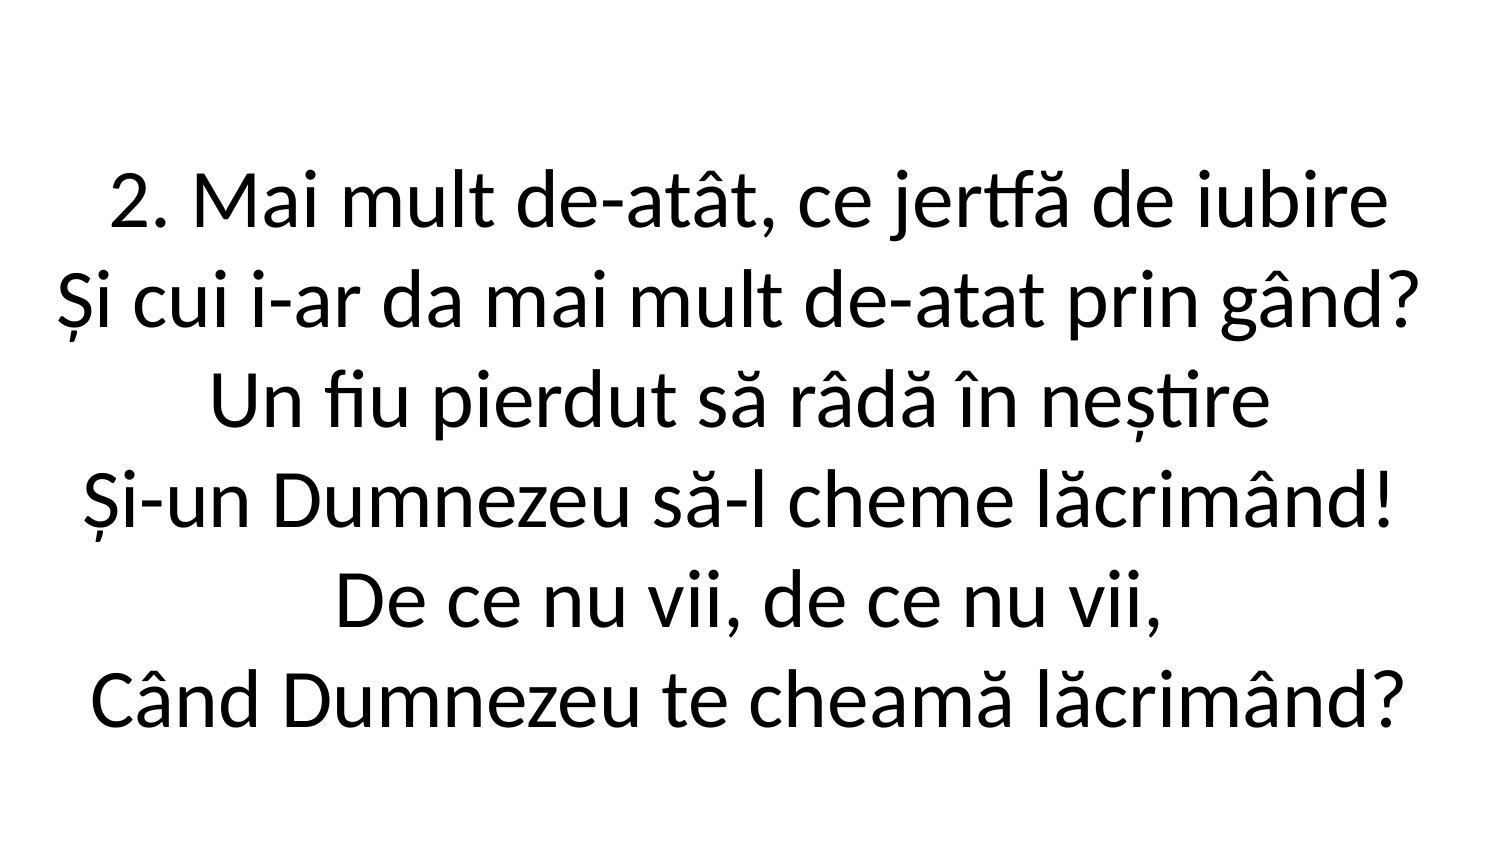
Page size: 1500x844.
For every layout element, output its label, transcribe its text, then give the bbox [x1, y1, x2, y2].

text_box 2. Mai mult de-atât, ce jertfă de iubire Și cui i-ar da mai mult de-atat prin gând? Un fiu pierdut să râdă în neștire Și-un Dumnezeu să-l cheme lăcrimând! De ce nu vii, de ce nu vii, Când Dumnezeu te cheamă lăcrimând? [41, 92, 1459, 752]
